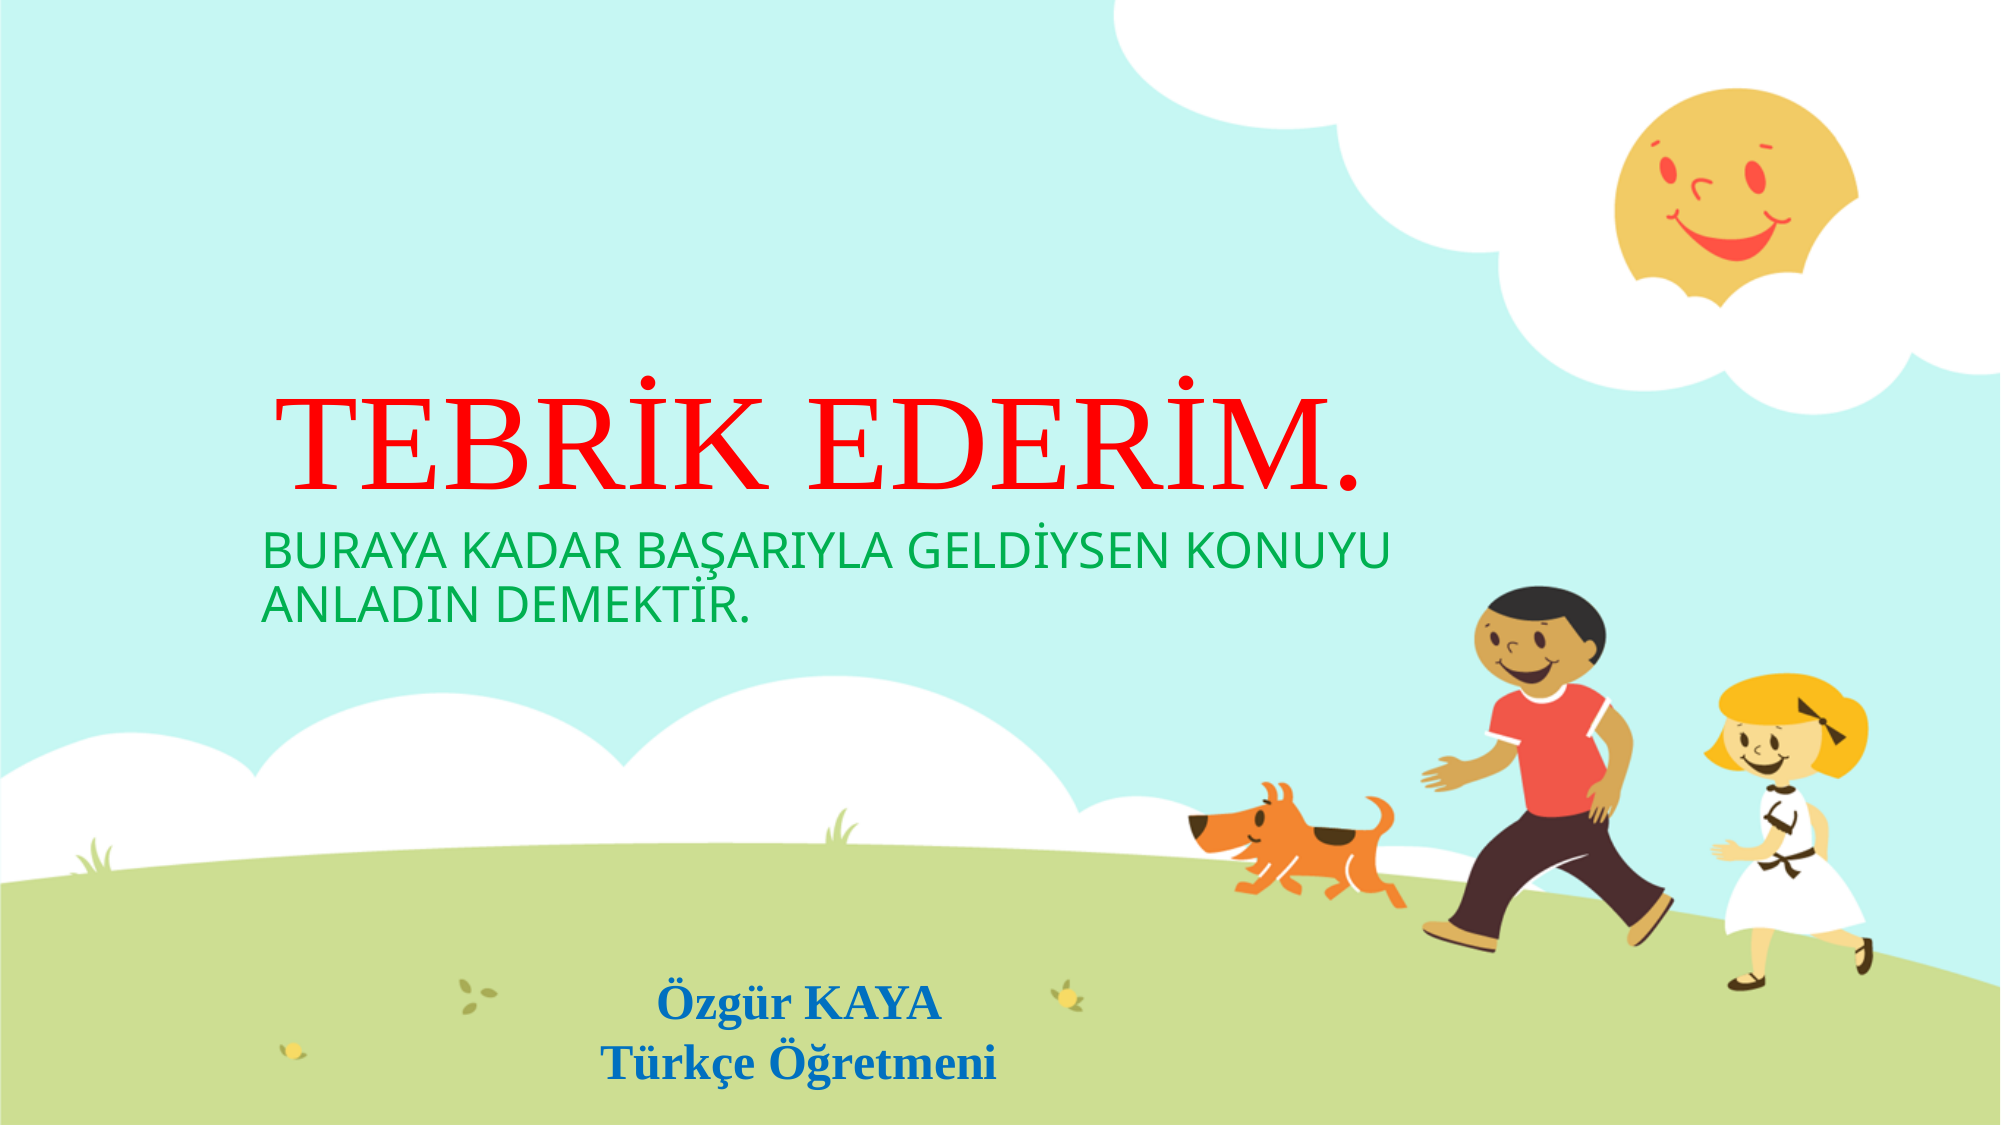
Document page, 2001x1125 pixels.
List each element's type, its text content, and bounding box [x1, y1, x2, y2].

picture [0, 0, 2001, 1125]
title TEBRİK EDERİM. [259, 277, 1424, 524]
text_box Özgür KAYA Türkçe Öğretmeni [545, 962, 1054, 1098]
subtitle BURAYA KADAR BAŞARIYLA GELDİYSEN KONUYU ANLADIN DEMEKTİR. [246, 518, 1410, 668]
